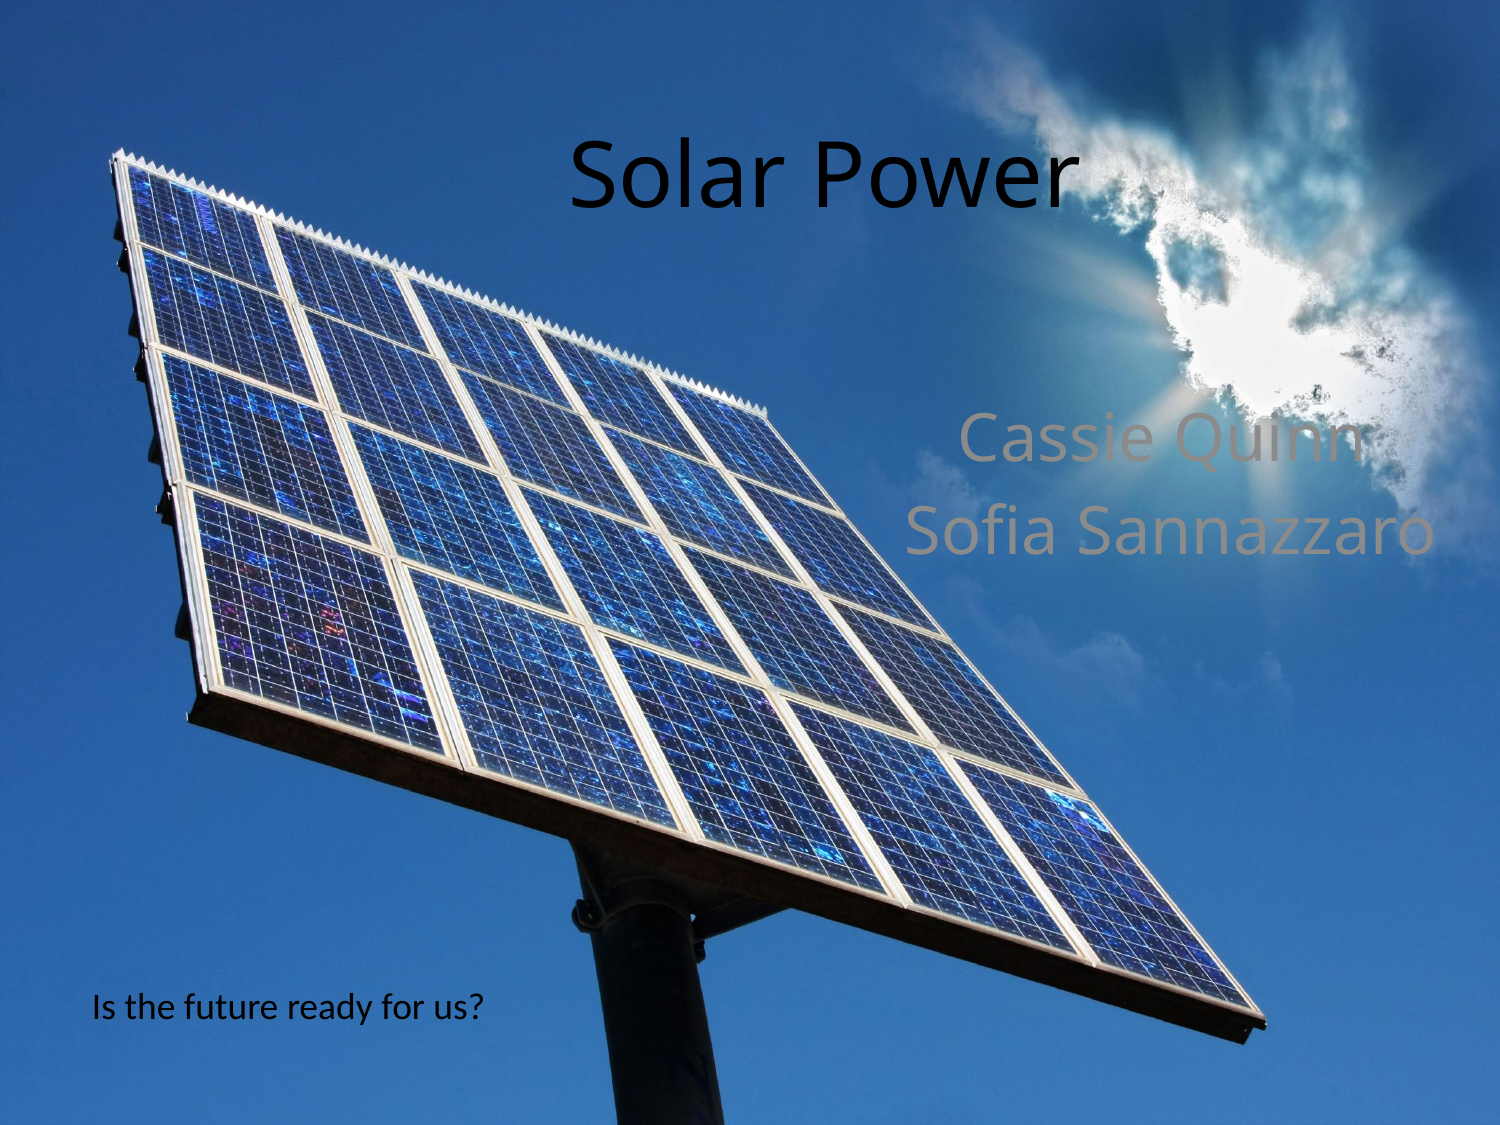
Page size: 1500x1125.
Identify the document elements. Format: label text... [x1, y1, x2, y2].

picture [0, 0, 1500, 1125]
text_box Is the future ready for us? [77, 974, 501, 1035]
subtitle Cassie Quinn Sofia Sannazzaro [825, 387, 1500, 675]
title Solar Power [187, 50, 1463, 292]
